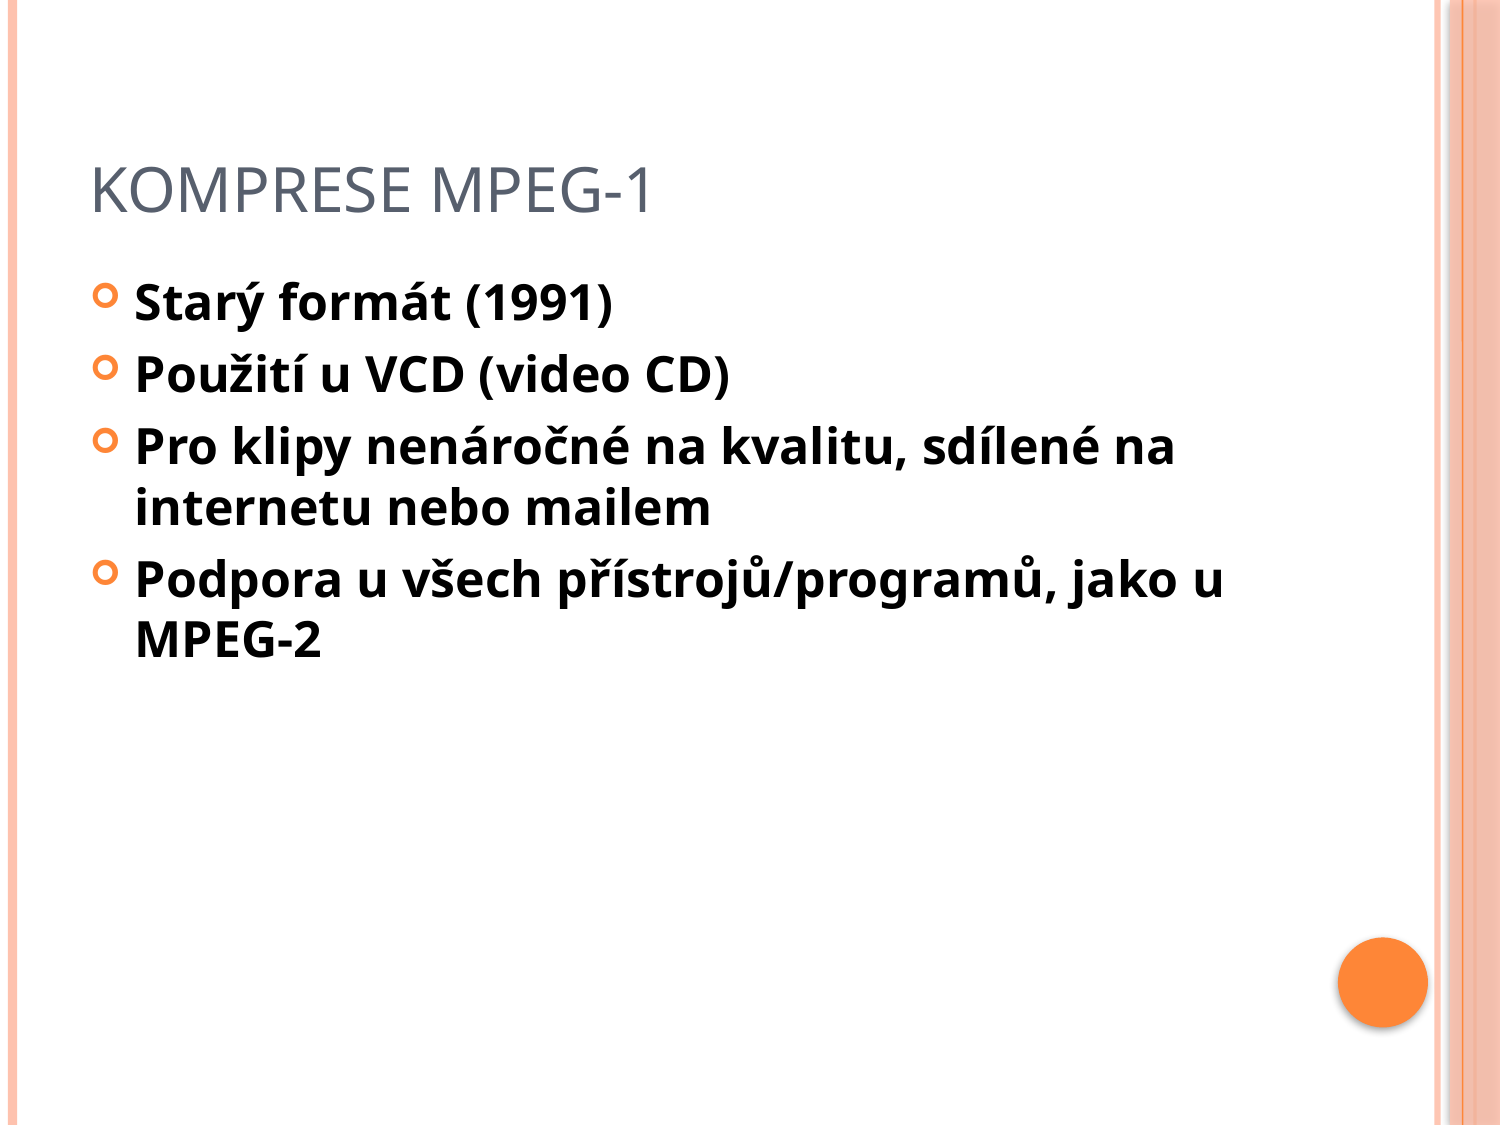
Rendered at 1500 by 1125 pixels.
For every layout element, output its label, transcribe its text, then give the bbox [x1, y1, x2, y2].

list Starý formát (1991) Použití u VCD (video CD) Pro klipy nenáročné na kvalitu, sdílené na internetu nebo mailem Podpora u všech přístrojů/programů, jako u MPEG-2 [75, 262, 1300, 1062]
title Komprese MPEG-1 [75, 45, 1300, 233]
